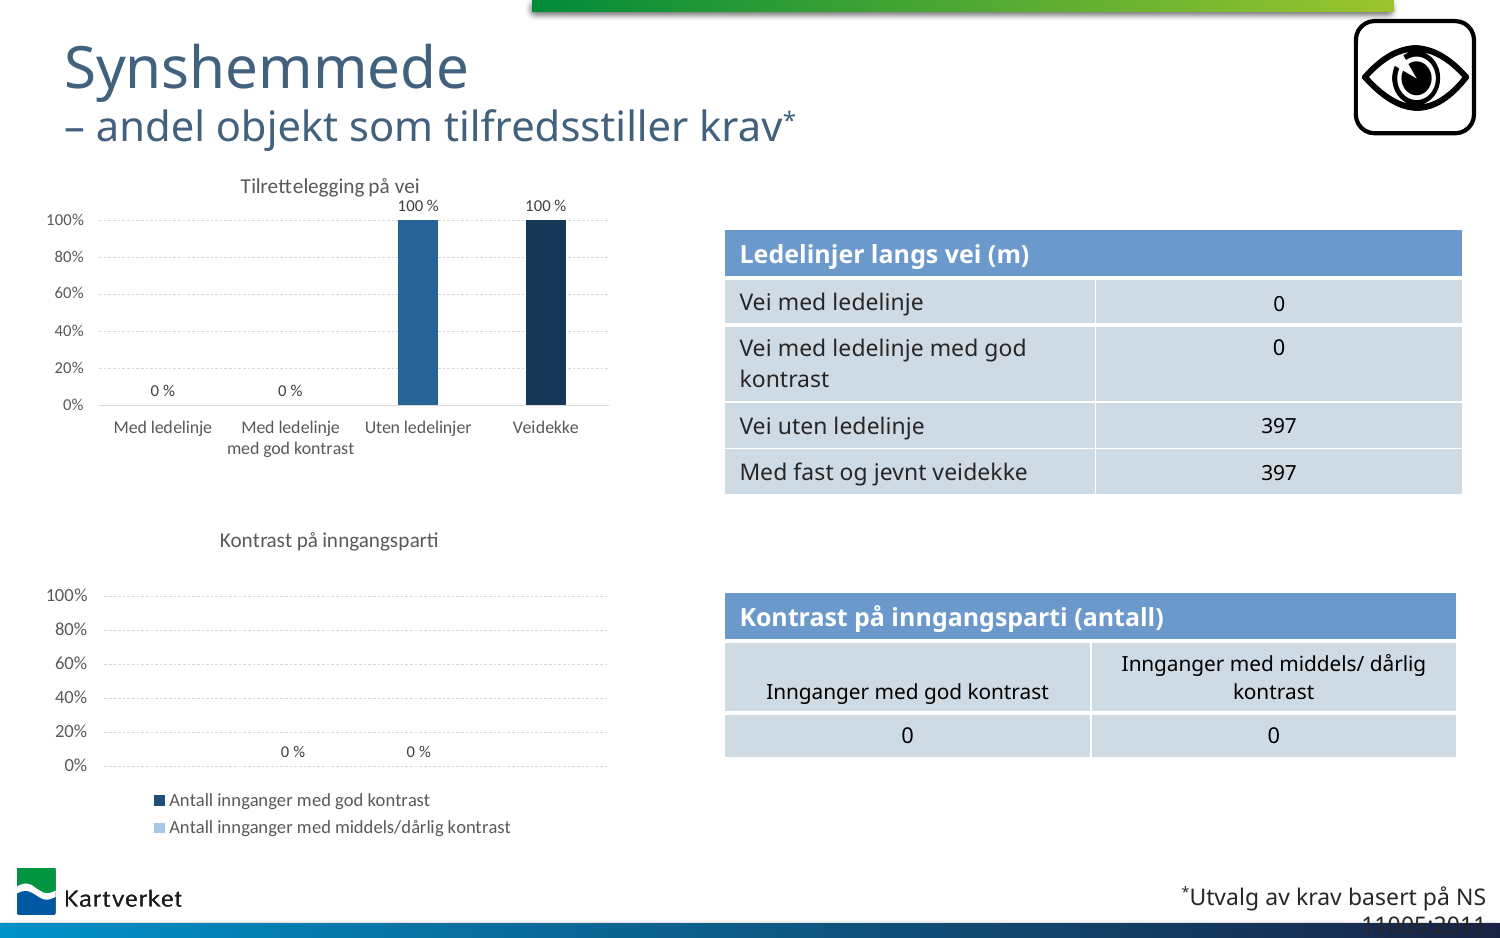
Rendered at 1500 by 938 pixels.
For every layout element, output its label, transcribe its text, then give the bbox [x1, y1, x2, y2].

table_cell Med fast og jevnt veidekke [725, 449, 1095, 494]
table_cell Innganger med middels/ dårlig kontrast [1092, 643, 1456, 711]
picture [41, 166, 619, 492]
table_cell 0 [1096, 327, 1462, 401]
table_cell 0 [725, 715, 1090, 757]
table_cell Vei uten ledelinje [725, 403, 1095, 448]
table_cell 0 [1092, 715, 1456, 757]
table_cell 0 [1096, 280, 1462, 323]
picture [41, 520, 618, 846]
table_cell 397 [1096, 403, 1462, 448]
table_cell Vei med ledelinje med god kontrast [725, 327, 1095, 401]
text_box *Utvalg av krav basert på NS 11005:2011 [1068, 873, 1500, 938]
table_cell Innganger med god kontrast [725, 643, 1090, 711]
text_box Synshemmede – andel objekt som tilfredsstiller krav* [49, 24, 1431, 158]
table_cell Vei med ledelinje [725, 280, 1095, 323]
table_header Ledelinjer langs vei (m) [725, 230, 1462, 276]
table_cell 397 [1096, 449, 1462, 494]
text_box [1355, 20, 1475, 134]
table_header Kontrast på inngangsparti (antall) [725, 593, 1456, 639]
